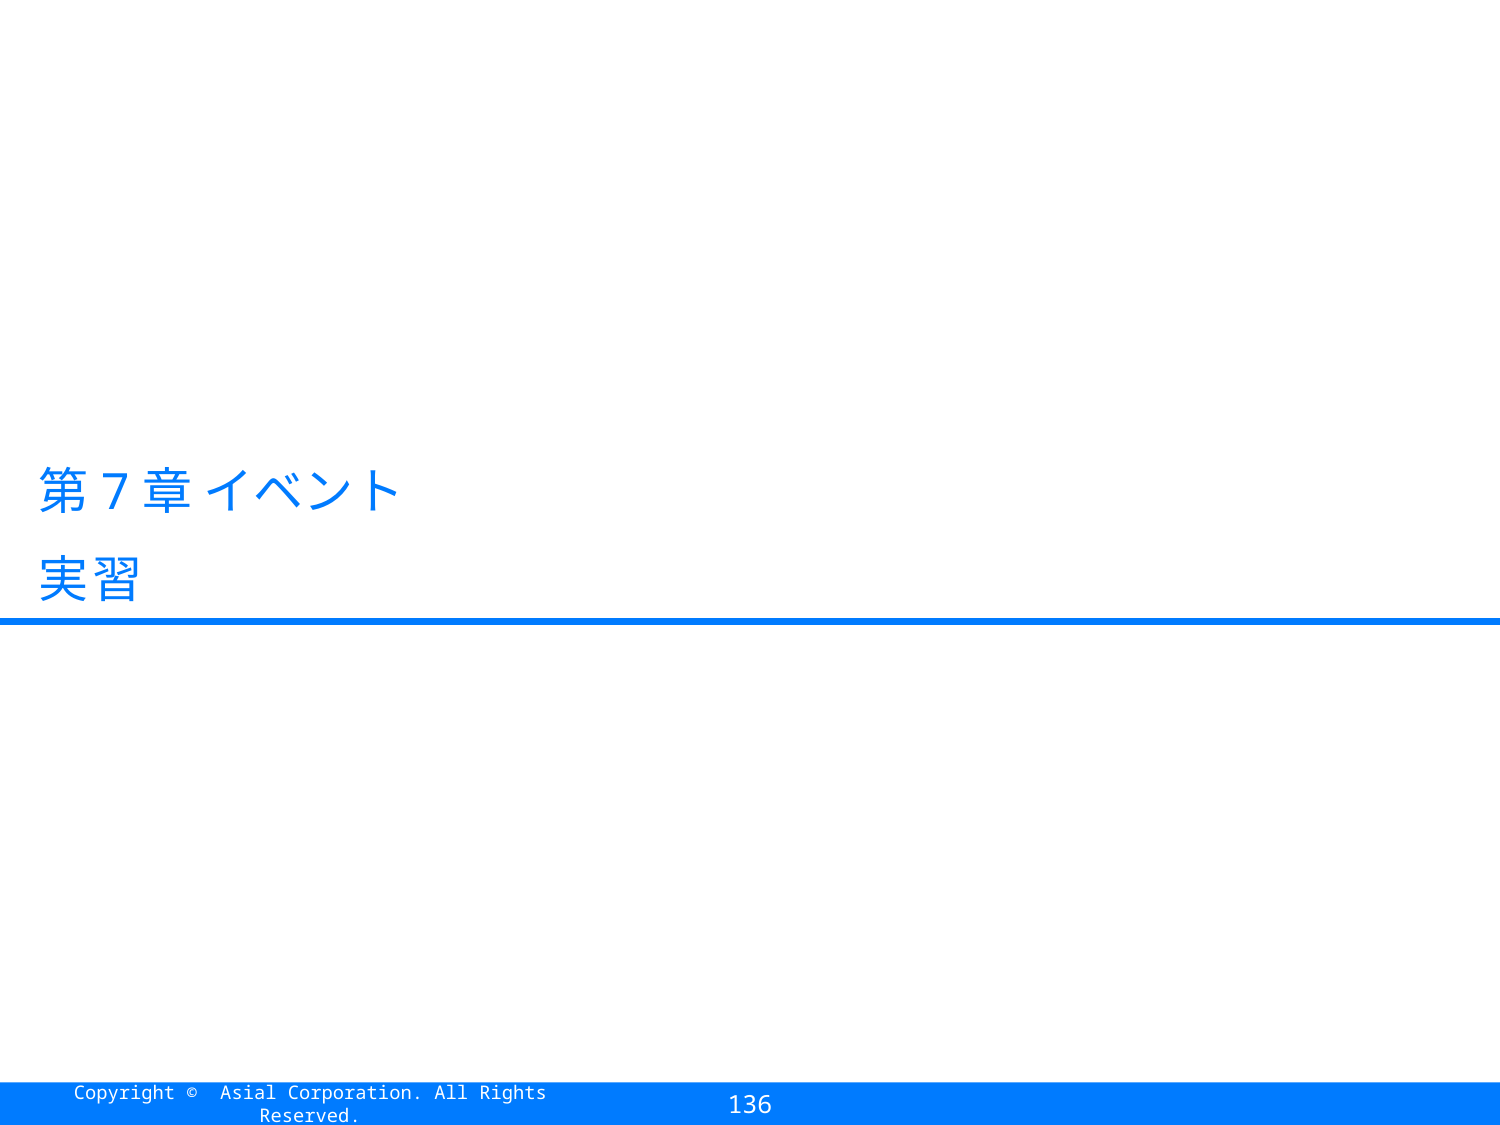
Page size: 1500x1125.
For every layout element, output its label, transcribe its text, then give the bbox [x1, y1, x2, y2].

slide_number 136 [581, 1075, 919, 1125]
title 実習 [23, 538, 1500, 616]
list 第7章 イベント [23, 444, 1500, 536]
